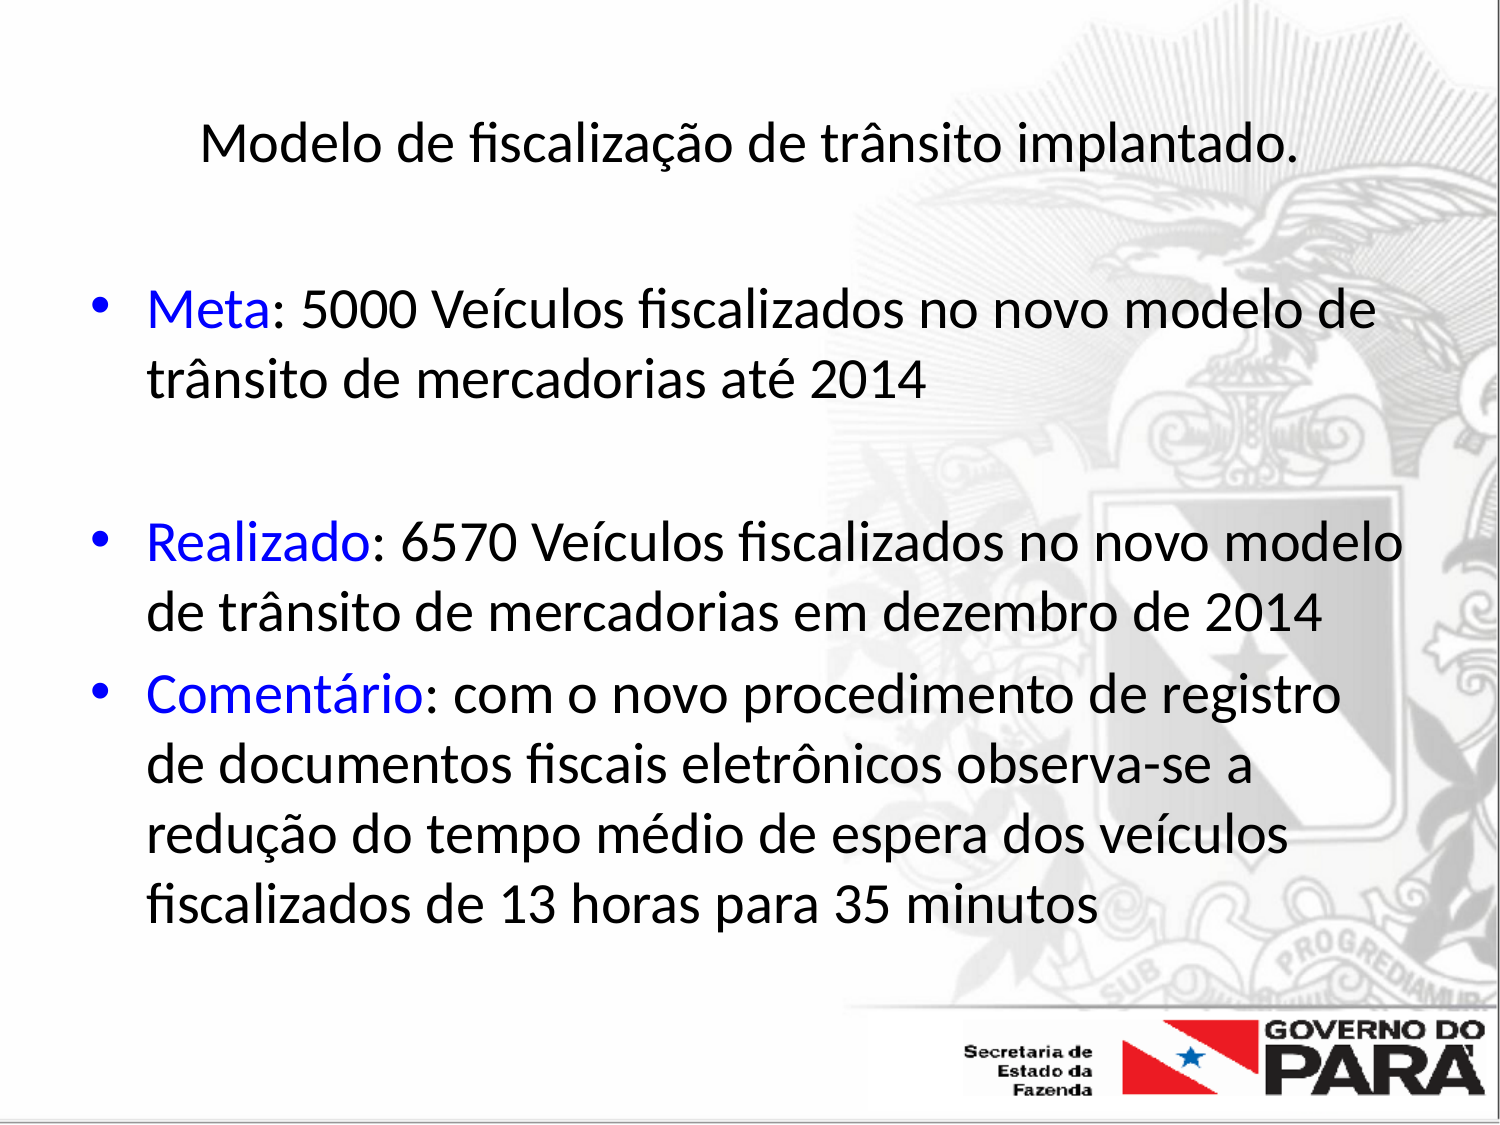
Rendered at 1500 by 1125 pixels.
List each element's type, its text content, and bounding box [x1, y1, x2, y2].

picture [0, 0, 1500, 1125]
list Meta: 5000 Veículos fiscalizados no novo modelo de trânsito de mercadorias até 2014 Realizado: 6570 Veículos fiscalizados no novo modelo de trânsito de mercadorias em dezembro de 2014 Comentário: com o novo procedimento de registro de documentos fiscais eletrônicos observa-se a redução do tempo médio de espera dos veículos fiscalizados de 13 horas para 35 minutos [74, 262, 1426, 1006]
title Modelo de fiscalização de trânsito implantado. [74, 44, 1426, 233]
